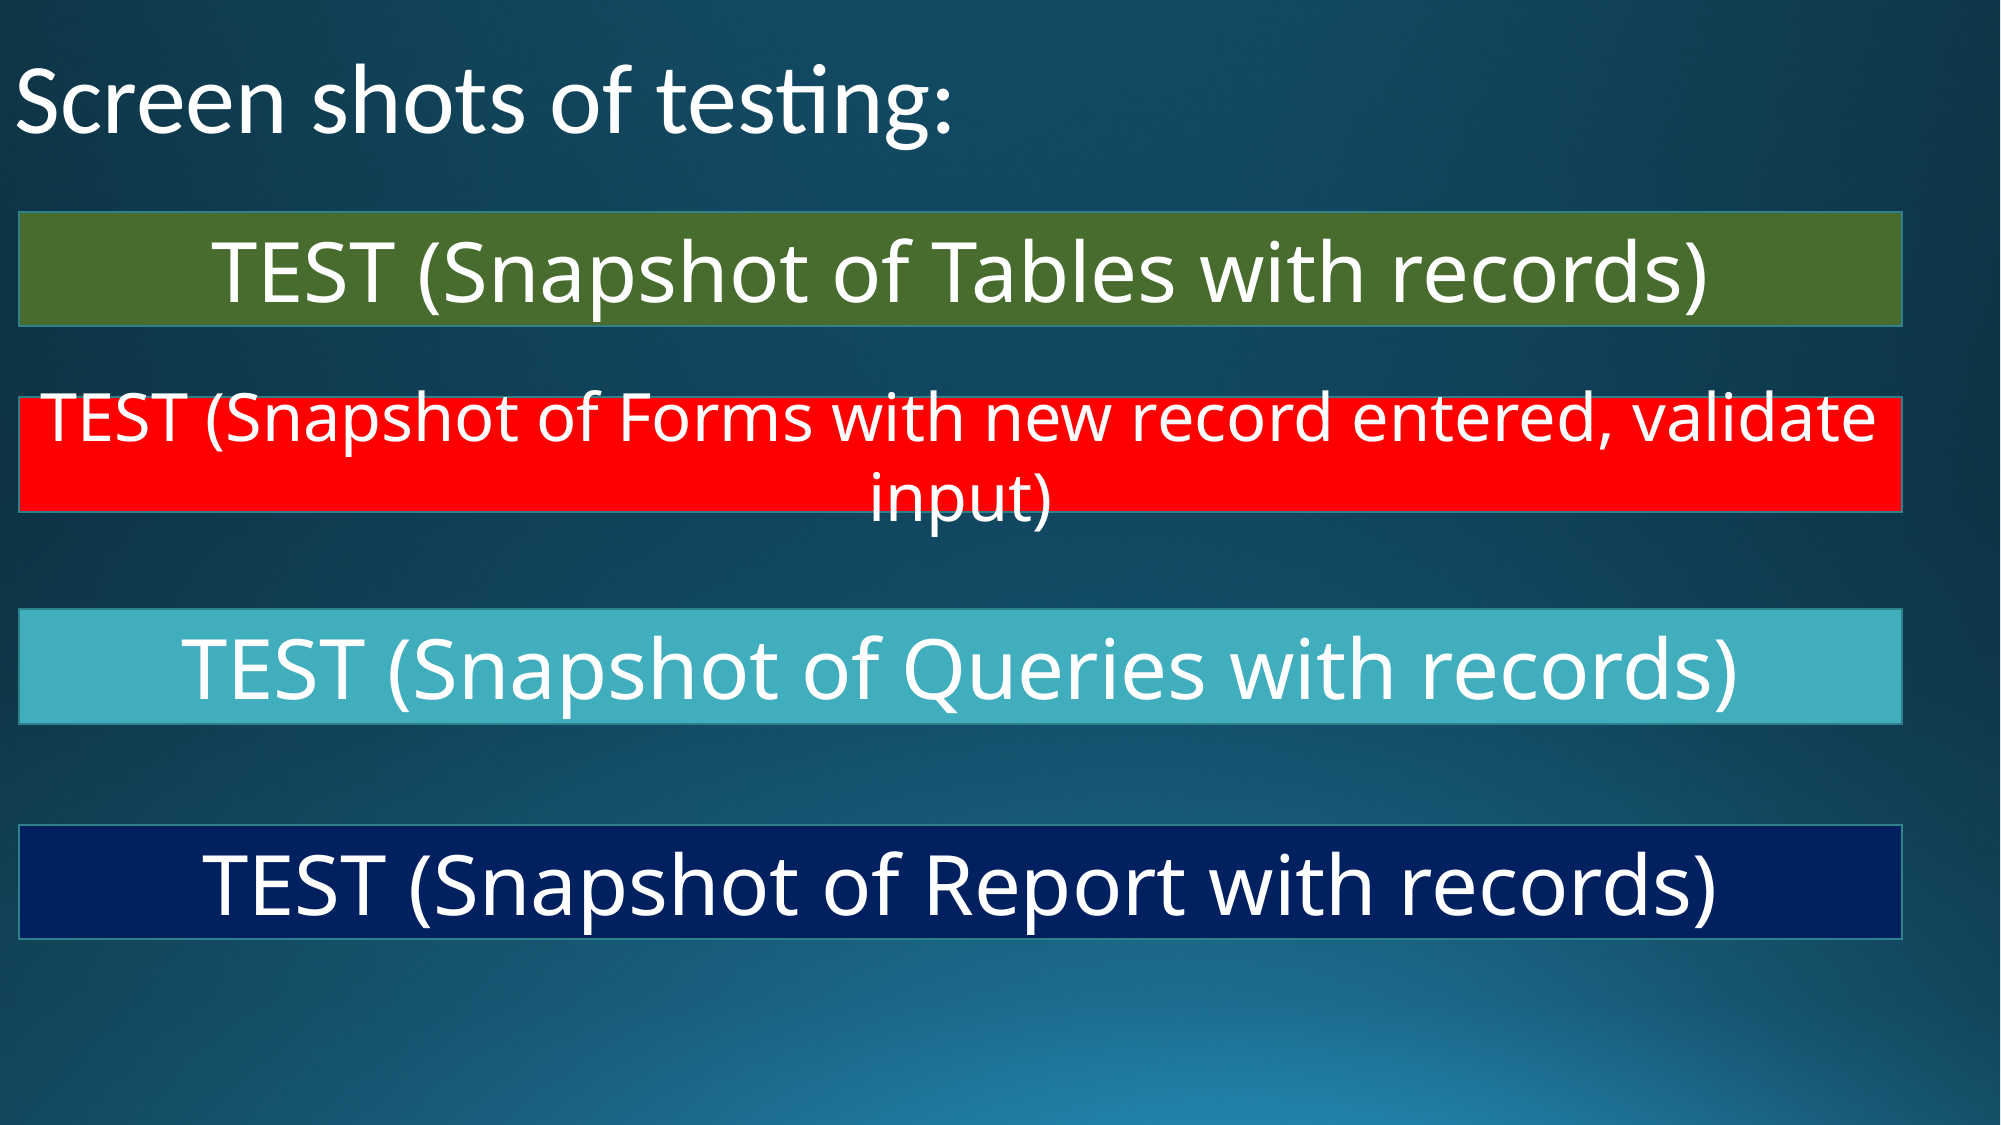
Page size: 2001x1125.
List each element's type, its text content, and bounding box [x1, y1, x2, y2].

text_box TEST (Snapshot of Forms with new record entered, validate input) [18, 396, 1903, 513]
text_box Screen shots of testing: [0, 18, 1111, 162]
text_box TEST (Snapshot of Report with records) [18, 824, 1903, 940]
picture [0, 0, 2001, 1125]
text_box TEST (Snapshot of Queries with records) [18, 608, 1903, 725]
text_box TEST (Snapshot of Tables with records) [18, 211, 1903, 327]
